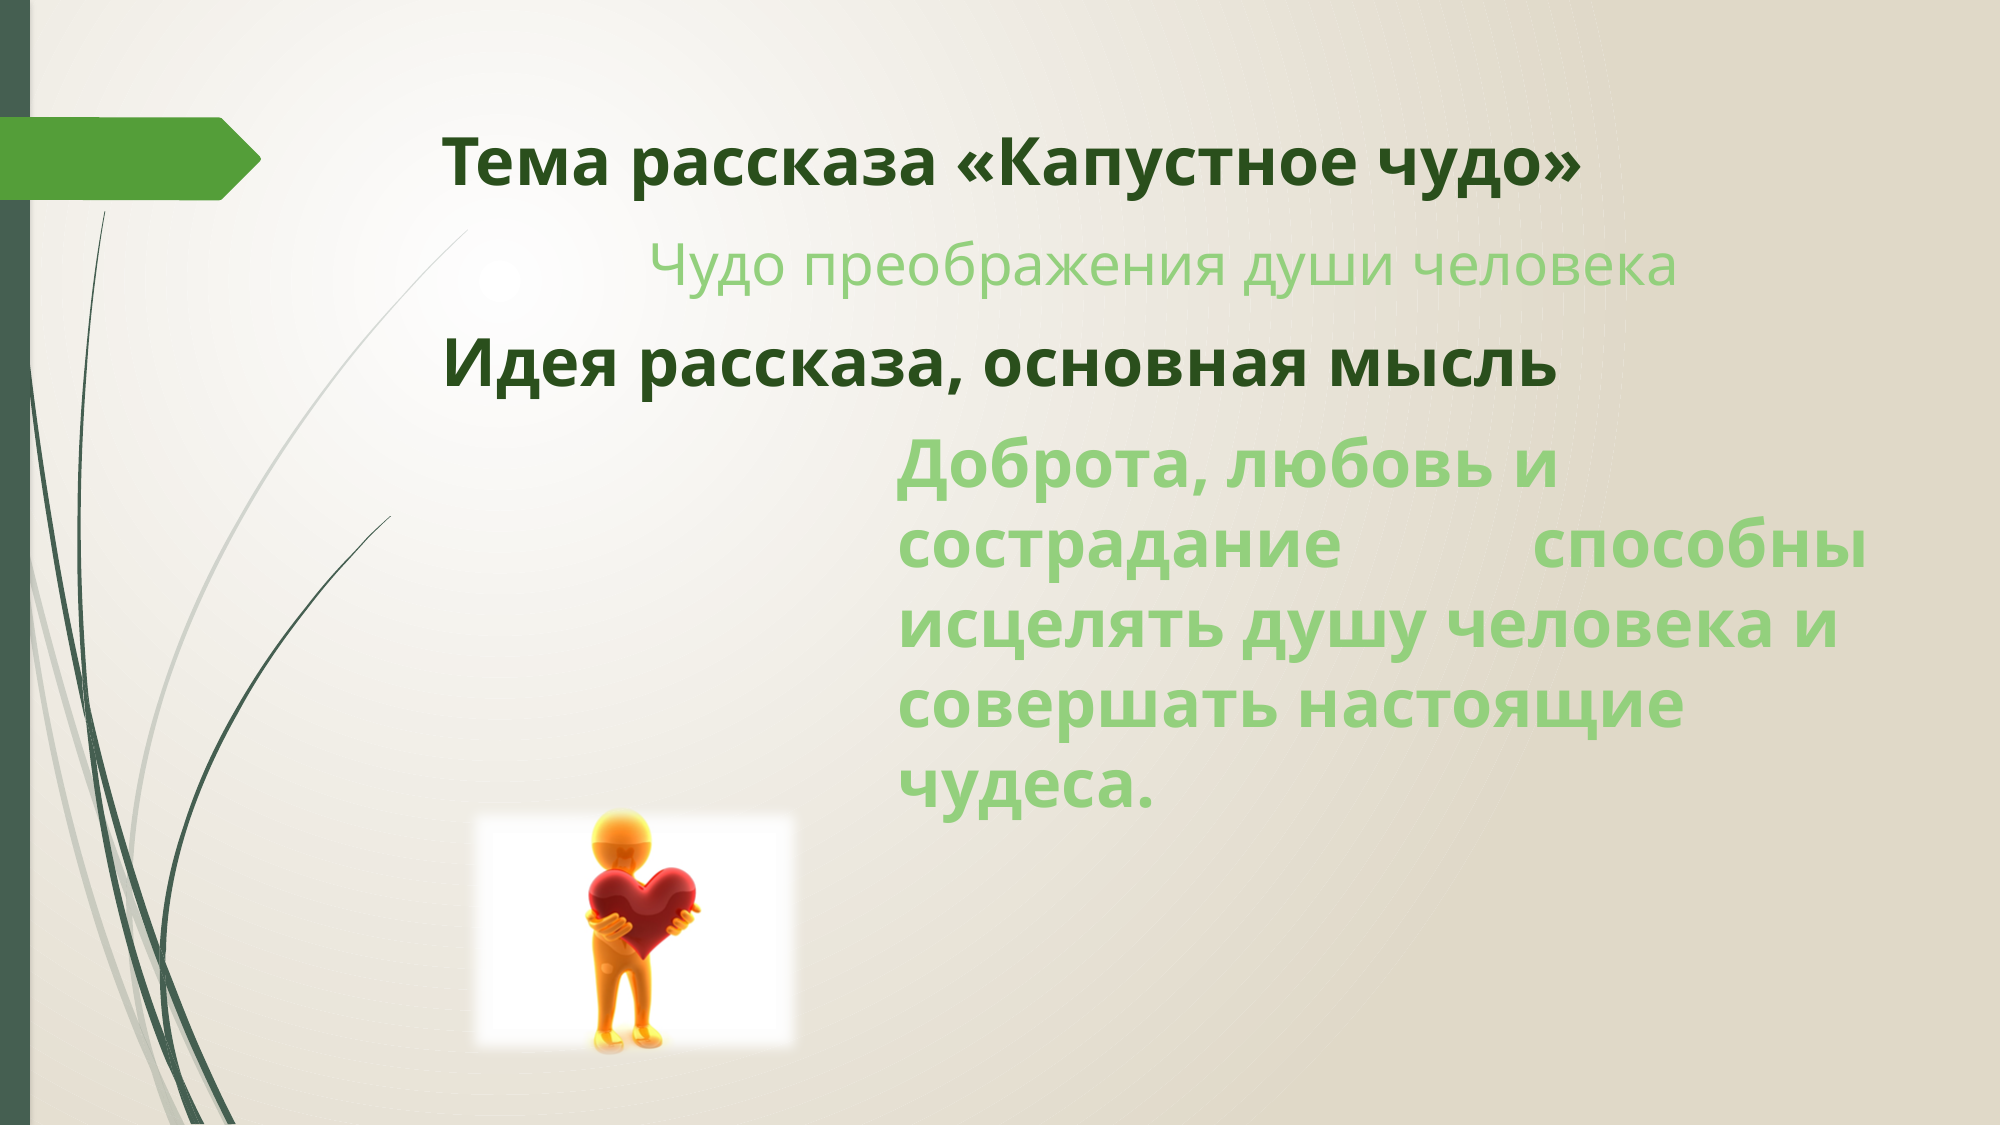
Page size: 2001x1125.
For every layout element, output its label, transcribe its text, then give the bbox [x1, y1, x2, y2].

picture [458, 797, 811, 1064]
list Тема рассказа «Капустное чудо» Чудо преображения души человека Идея рассказа, основная мысль Доброта, любовь и сострадание способны исцелять душу человека и совершать настоящие чудеса. [426, 110, 1888, 970]
